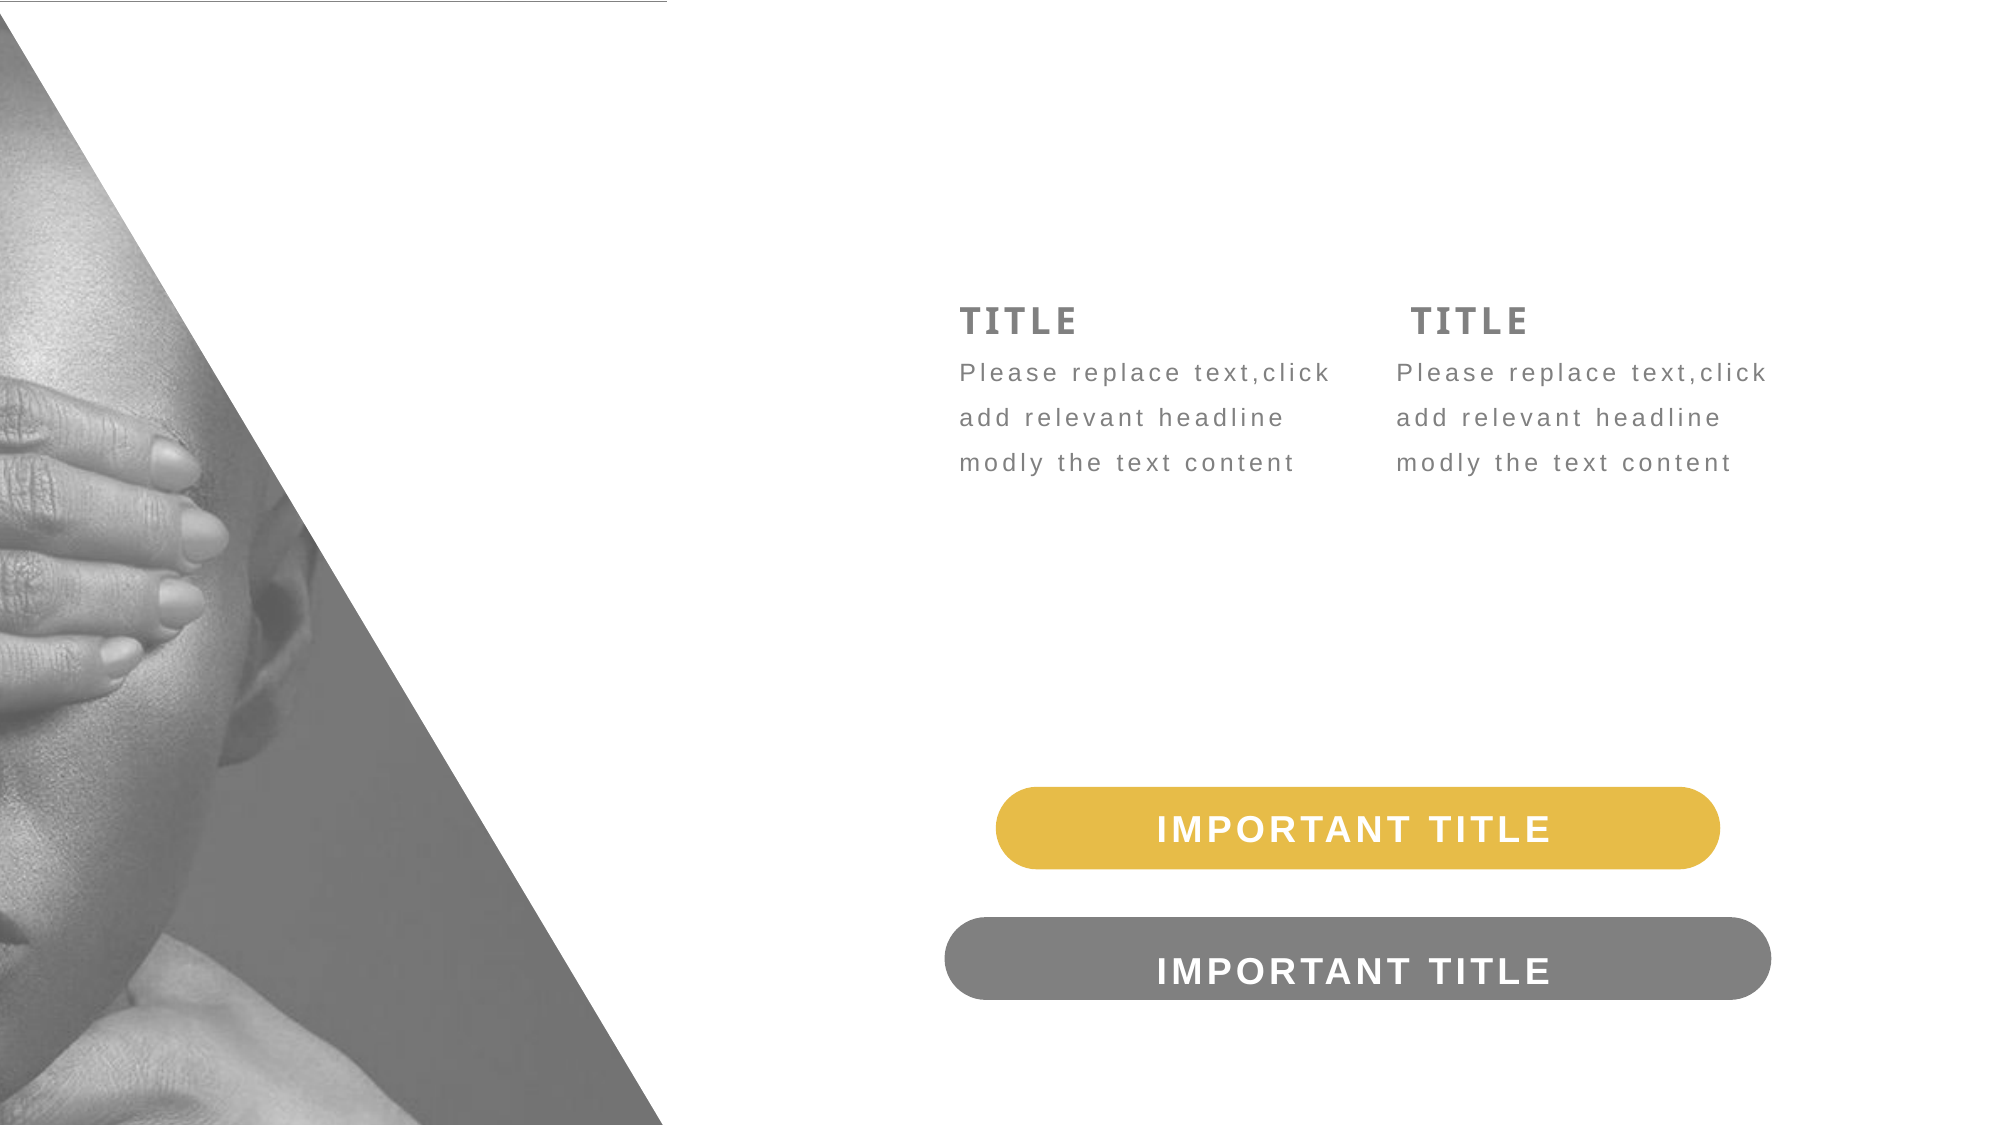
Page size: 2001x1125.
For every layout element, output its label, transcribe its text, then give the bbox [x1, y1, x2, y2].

text_box [943, 916, 1768, 1001]
text_box TITLE Please replace text,click add relevant headline modly the text content [944, 266, 1381, 529]
text_box [994, 785, 1709, 871]
text_box TITLE Please replace text,click add relevant headline modly the text content [1381, 266, 1790, 529]
picture [0, 1, 667, 1125]
text_box IMPORTANT TITLE [1141, 939, 1836, 1000]
text_box IMPORTANT TITLE [1141, 797, 1836, 858]
